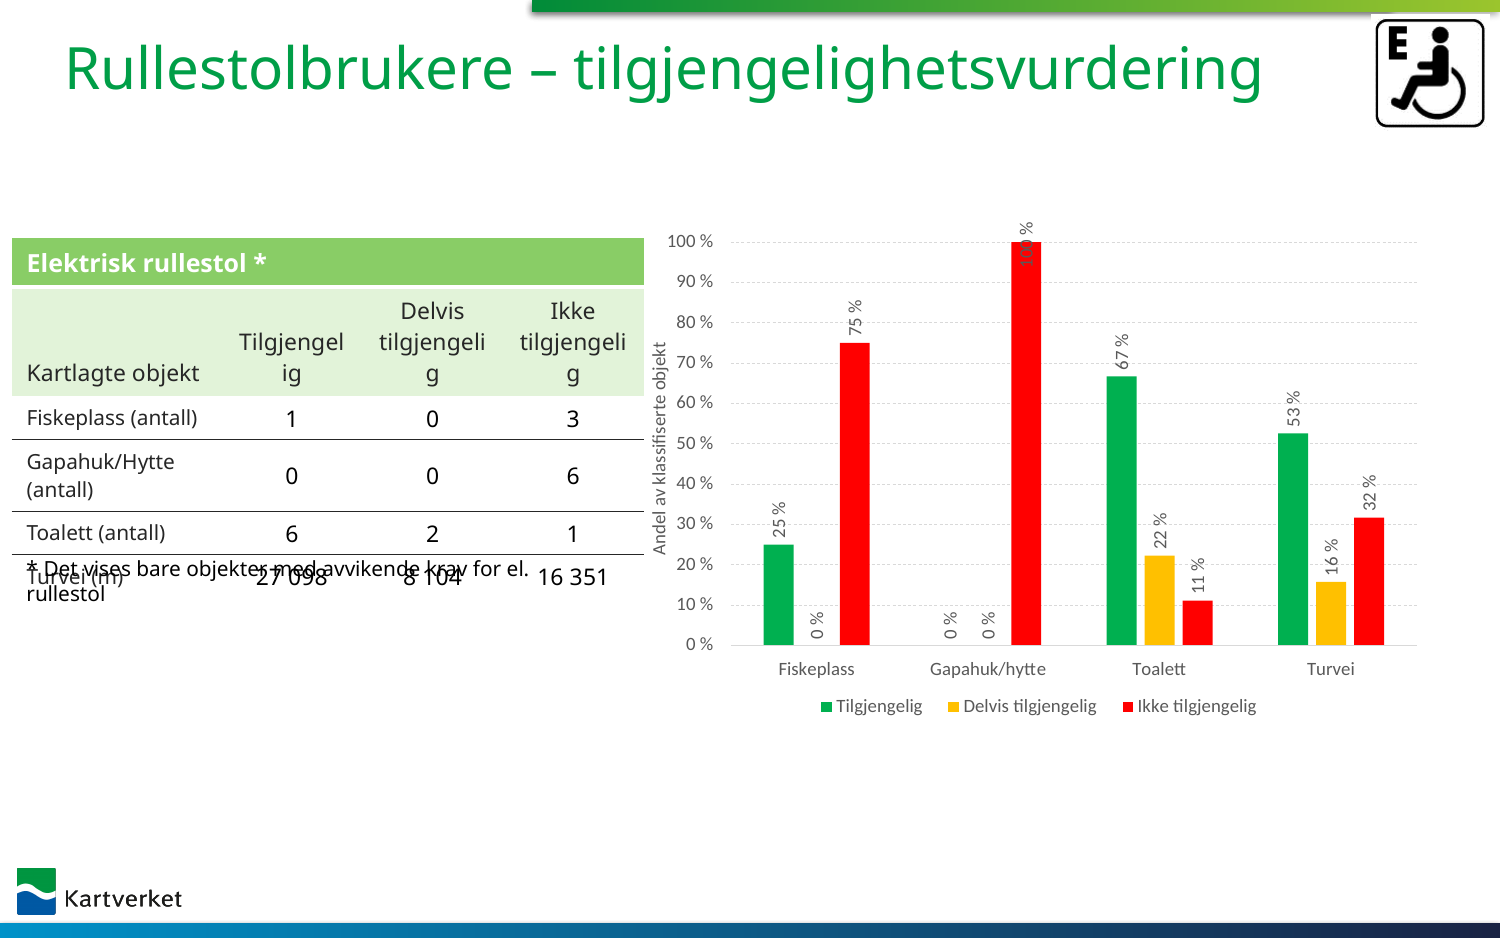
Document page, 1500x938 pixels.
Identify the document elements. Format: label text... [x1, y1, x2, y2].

table_header Elektrisk rullestol * [12, 238, 638, 285]
table_cell Ikke tilgjengelig [503, 289, 638, 396]
table_cell Delvis tilgjengelig [362, 289, 503, 396]
table_cell 0 [362, 440, 503, 511]
table_cell Fiskeplass (antall) [12, 396, 222, 439]
table_cell 0 [222, 440, 362, 511]
table_cell 6 [222, 512, 362, 548]
table_cell 3 [503, 396, 638, 439]
table_cell 1 [222, 396, 362, 439]
table_cell Gapahuk/Hytte (antall) [12, 440, 222, 511]
table_cell 2 [362, 512, 503, 548]
table_cell Kartlagte objekt [12, 289, 222, 396]
table_cell Toalett (antall) [12, 512, 222, 548]
text_box Rullestolbrukere – tilgjengelighetsvurdering [49, 12, 1372, 109]
text_box * Det vises bare objekter med avvikende krav for el. rullestol [11, 548, 597, 613]
table_cell 0 [362, 396, 503, 439]
table_cell 1 [503, 512, 638, 554]
picture [643, 218, 1428, 728]
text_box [1371, 13, 1491, 133]
table_cell Tilgjengelig [222, 289, 362, 396]
table_cell 16 351 [597, 555, 638, 598]
table_cell 6 [503, 440, 638, 511]
